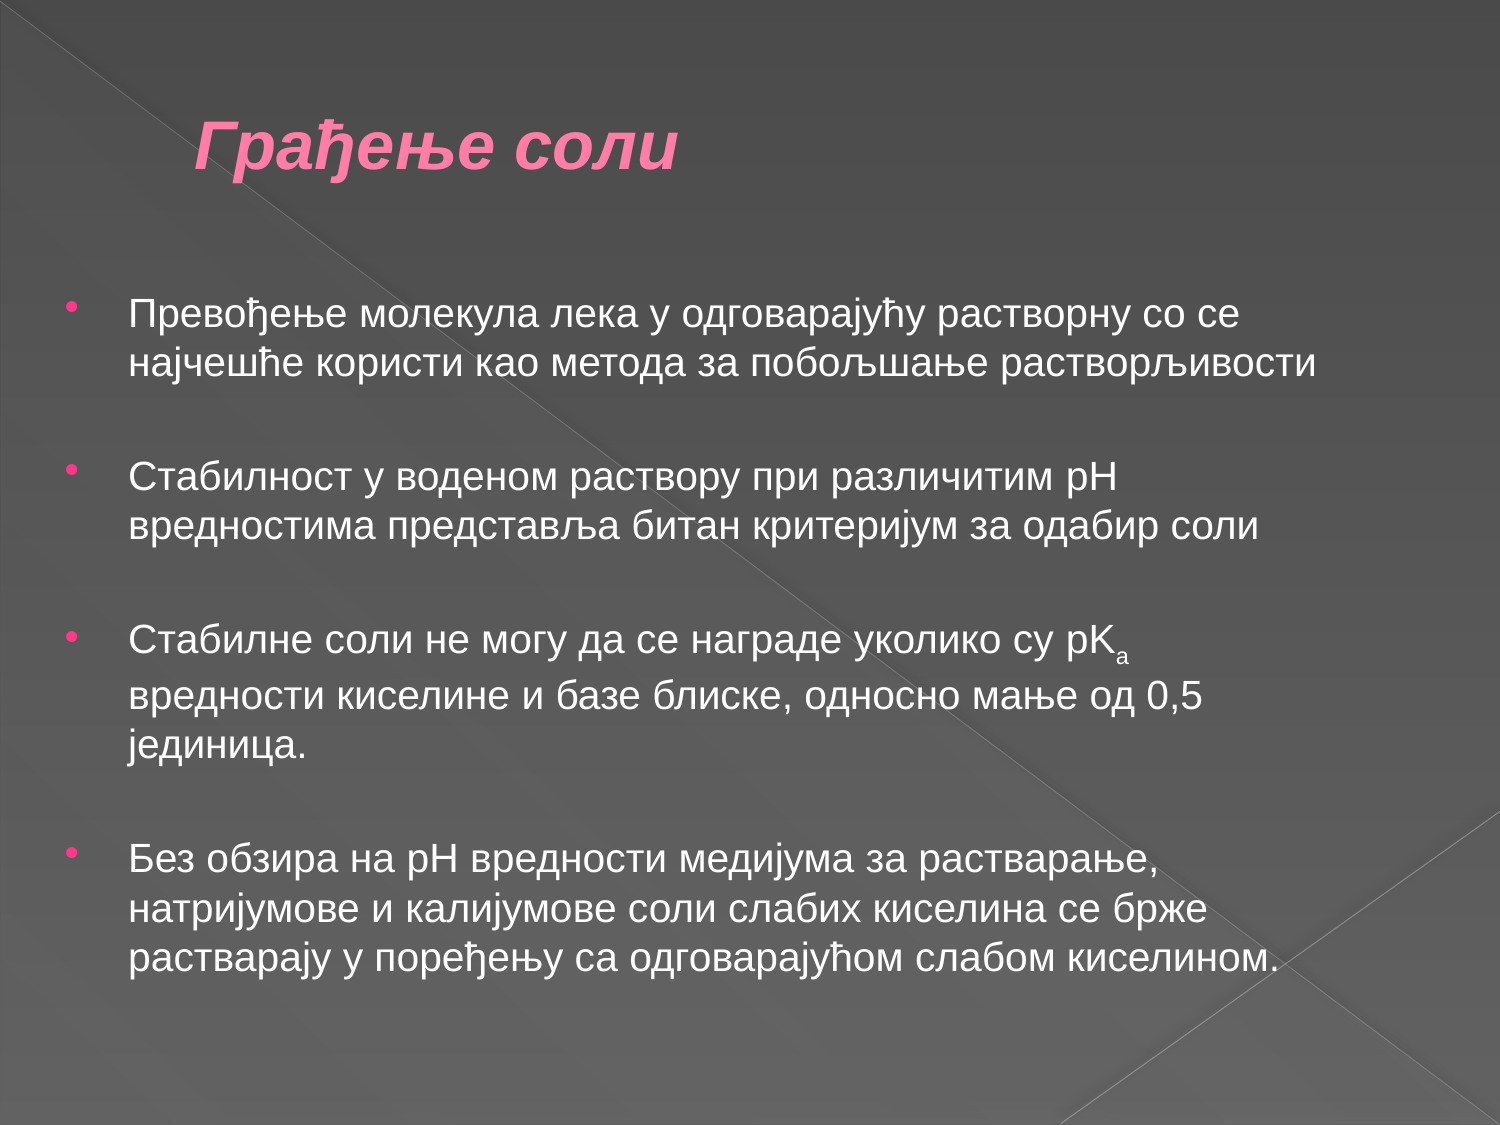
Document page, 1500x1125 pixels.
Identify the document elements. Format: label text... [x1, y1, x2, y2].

text_box Грађење соли [99, 68, 1450, 299]
list Превођење молекула лека у одговарајућу растворну со се најчешће користи као метода за побољшање растворљивости Стабилност у воденом раствору при различитим pH вредностима представља битан критеријум за одабир соли Стабилне соли не могу да се награде уколико су pKa вредности киселине и базе блиске, односно мање од 0,5 јединица. Без обзира на pH вредности медијума за растварање, натријумове и калијумове соли слабих киселина се брже растварају у поређењу са одговарајућом слабом киселином. [41, 278, 1341, 1042]
